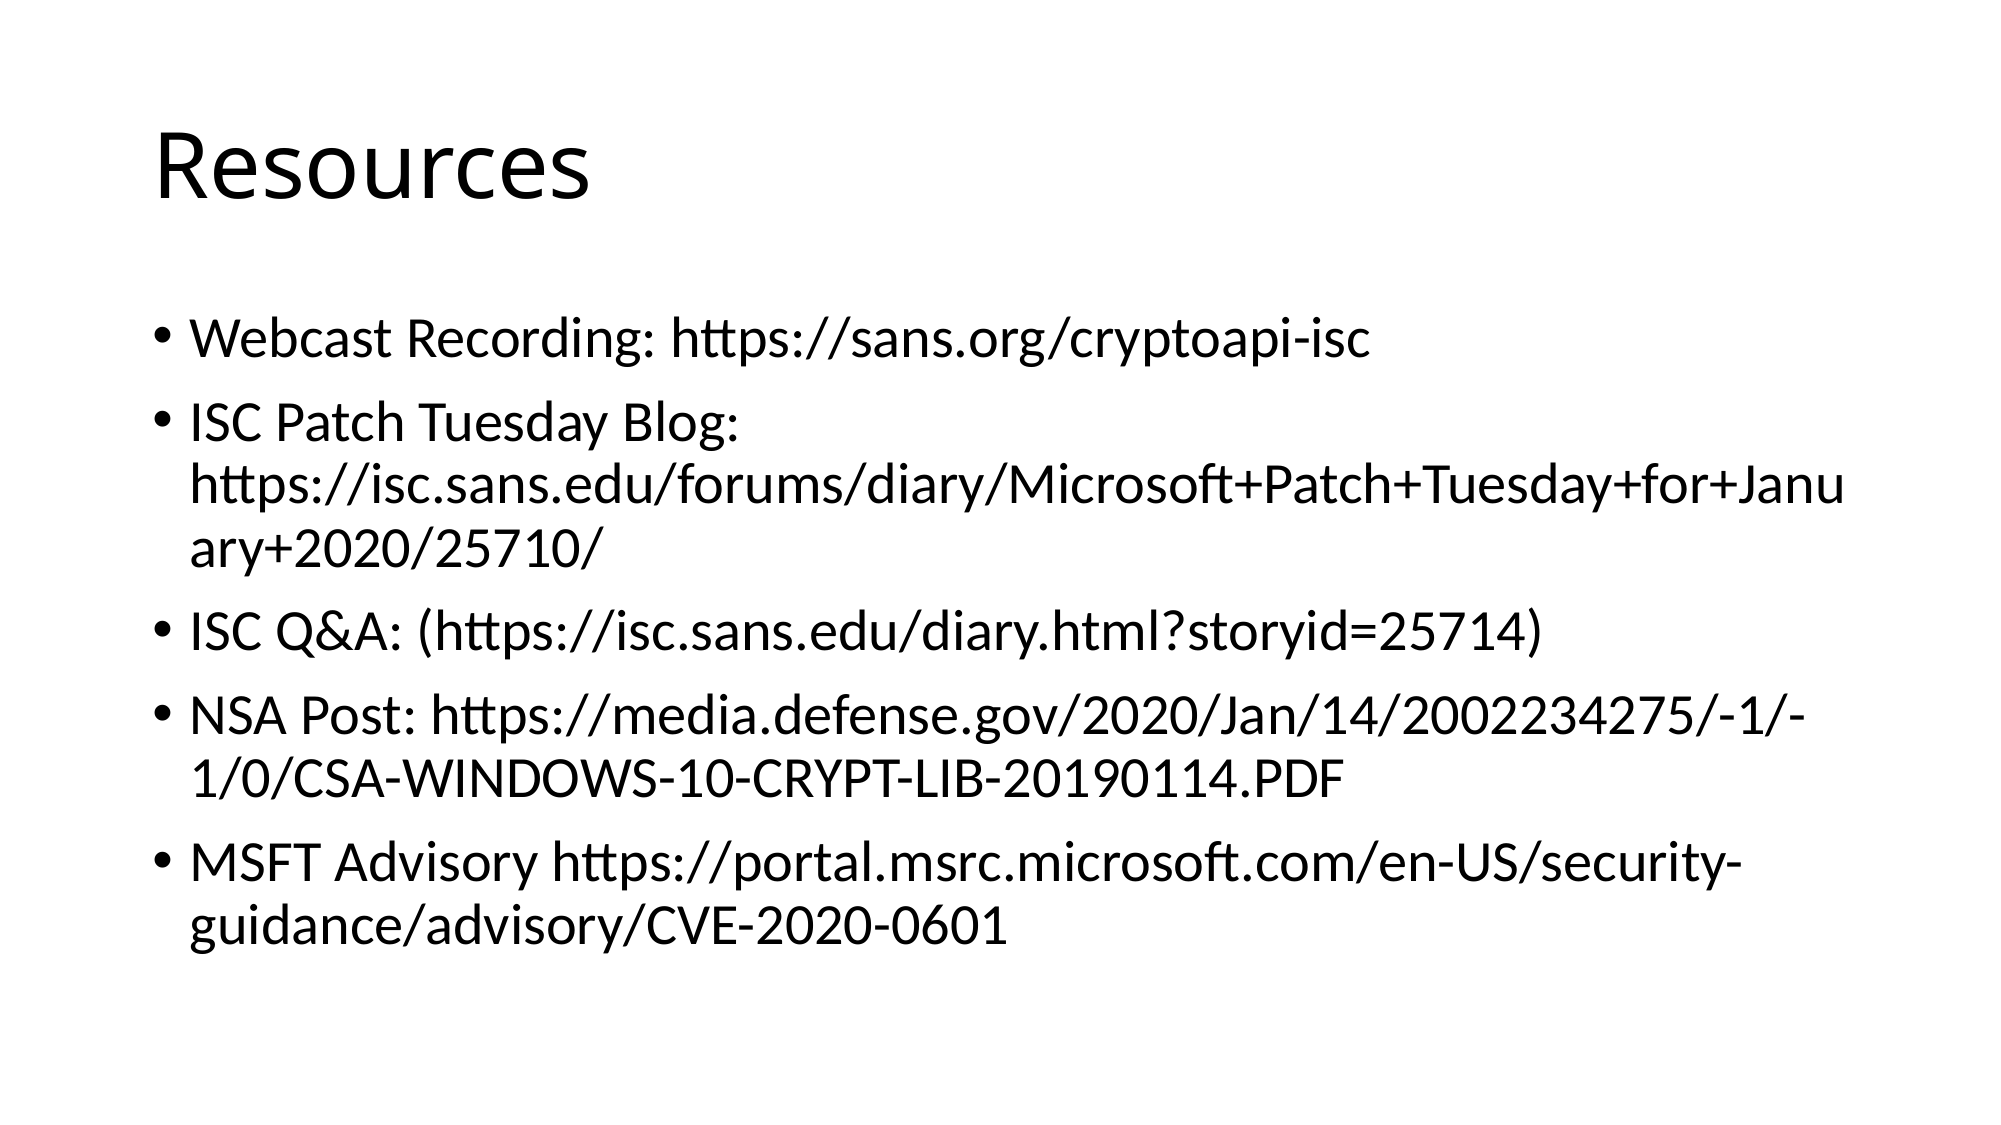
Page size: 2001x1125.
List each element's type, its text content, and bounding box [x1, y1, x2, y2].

list Webcast Recording: https://sans.org/cryptoapi-isc ISC Patch Tuesday Blog: https://isc.sans.edu/forums/diary/Microsoft+Patch+Tuesday+for+January+2020/25710/ ISC Q&A: (https://isc.sans.edu/diary.html?storyid=25714) NSA Post: https://media.defense.gov/2020/Jan/14/2002234275/-1/-1/0/CSA-WINDOWS-10-CRYPT-LIB-20190114.PDF MSFT Advisory https://portal.msrc.microsoft.com/en-US/security-guidance/advisory/CVE-2020-0601 [137, 299, 1863, 1014]
title Resources [137, 59, 1863, 278]
